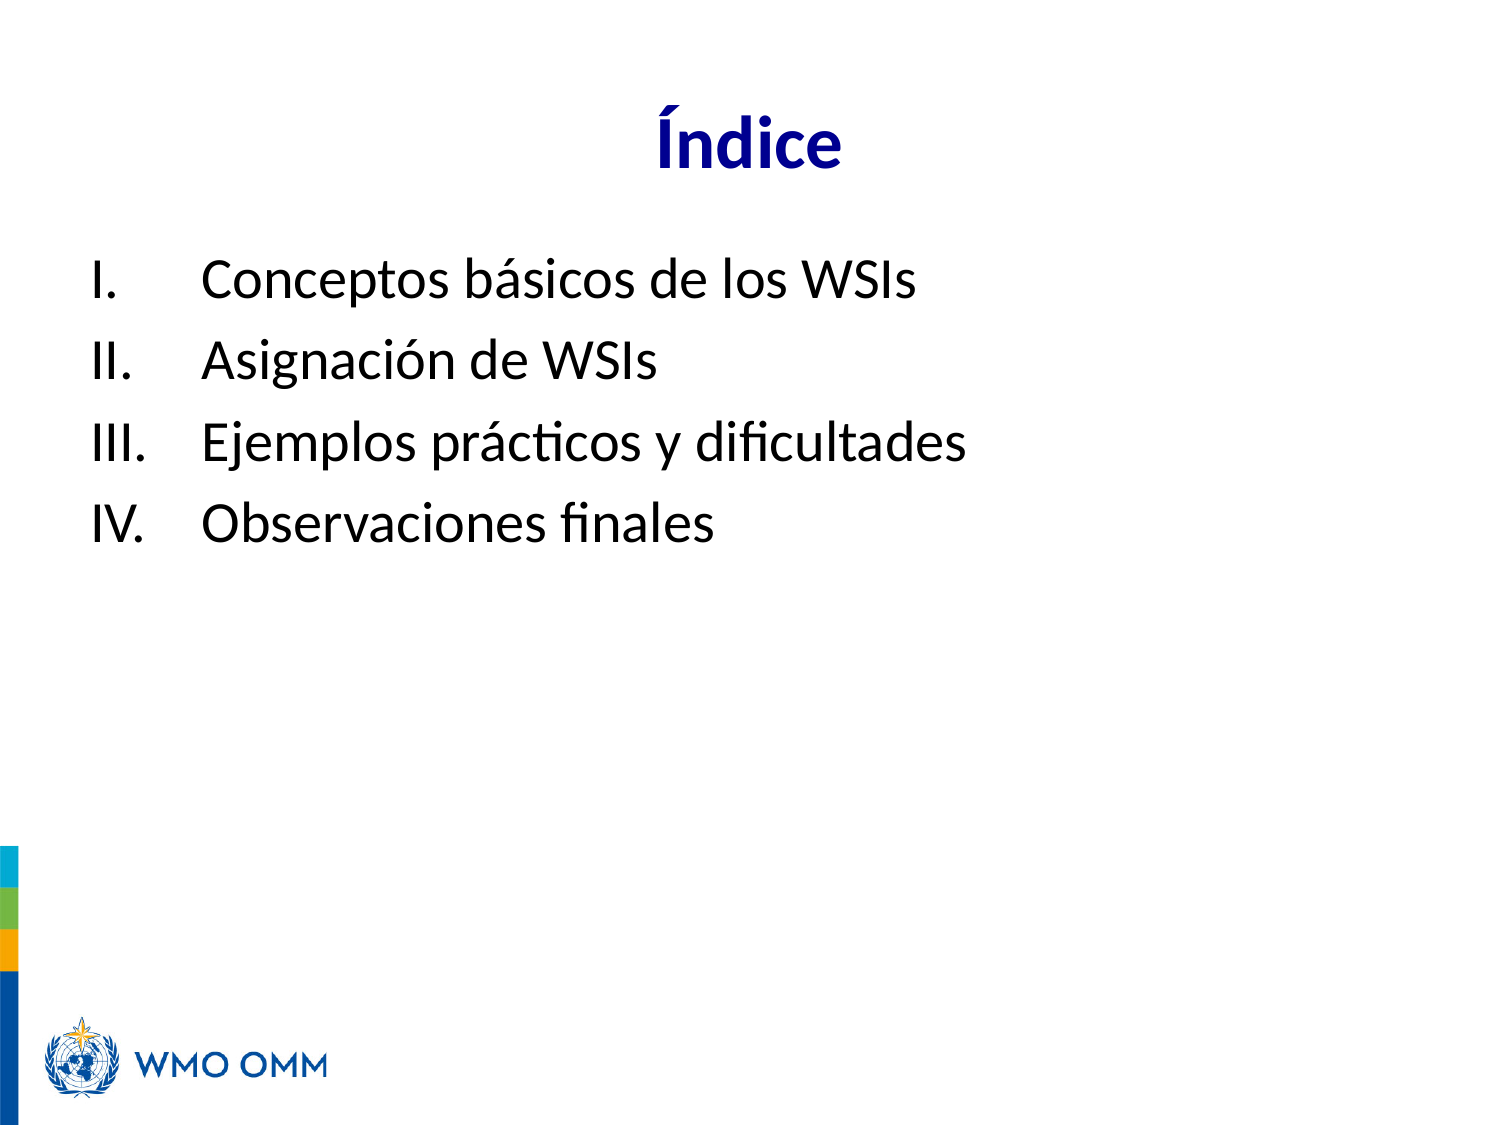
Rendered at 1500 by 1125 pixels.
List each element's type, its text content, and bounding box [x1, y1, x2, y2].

picture [0, 845, 327, 1125]
list Conceptos básicos de los WSIs Asignación de WSIs Ejemplos prácticos y dificultades Observaciones finales [75, 232, 1425, 1005]
title Índice [75, 45, 1425, 232]
